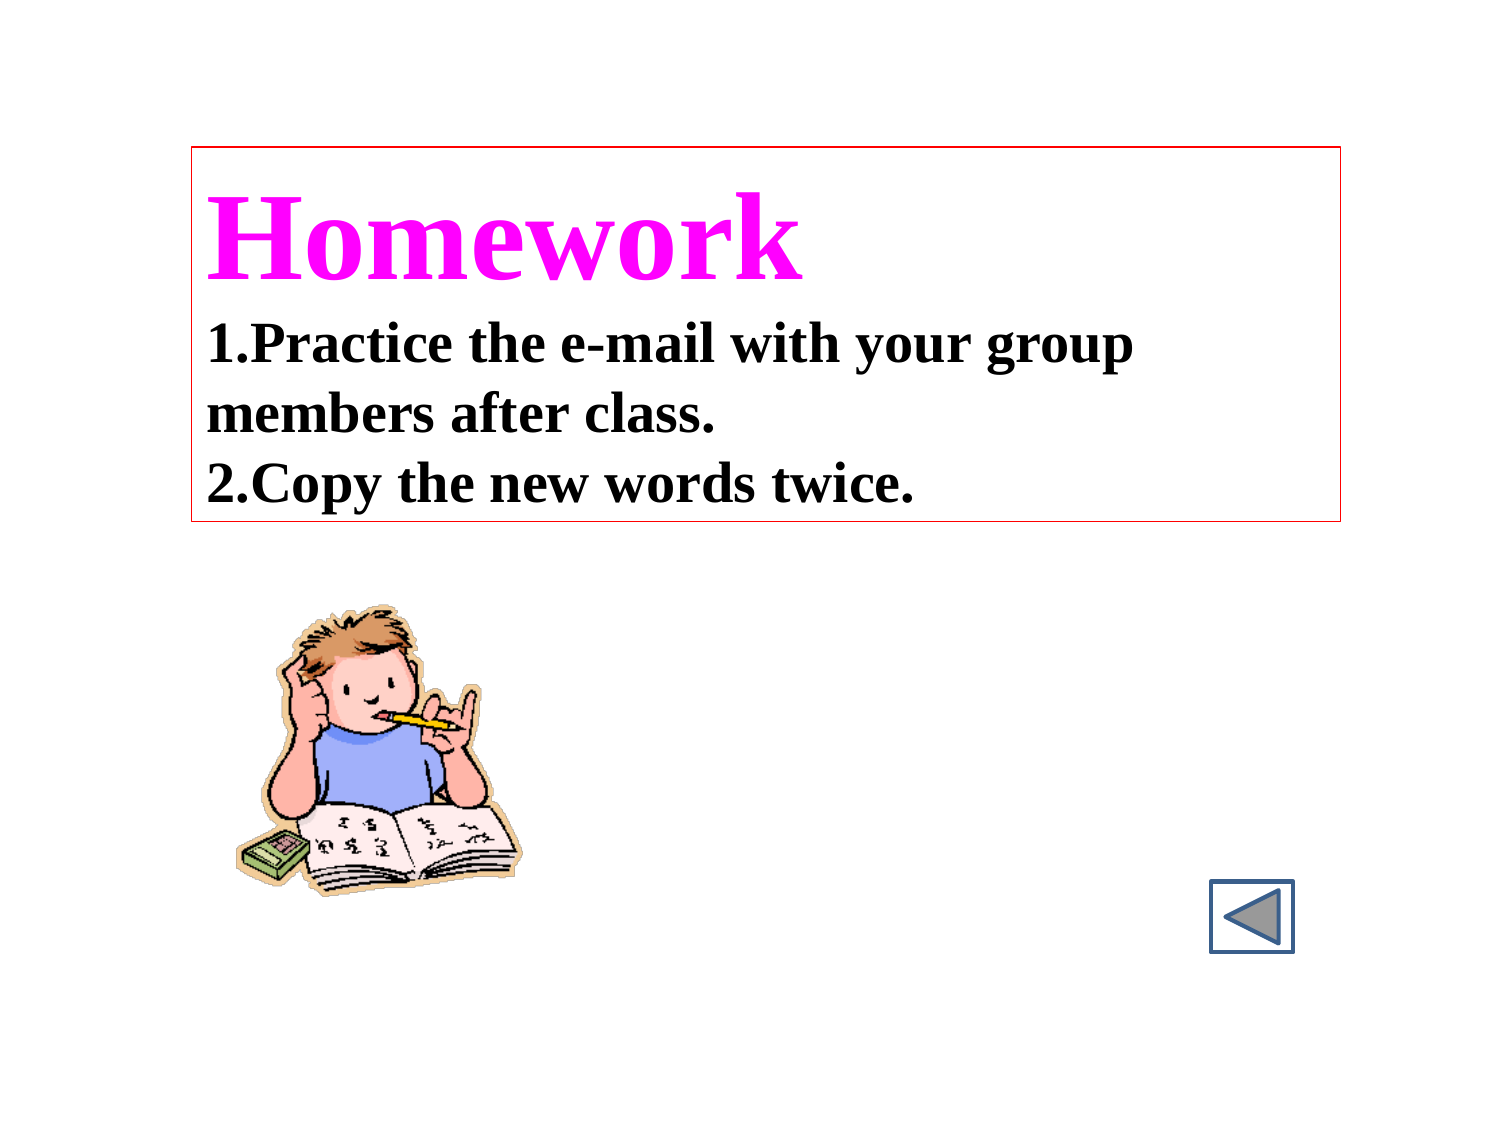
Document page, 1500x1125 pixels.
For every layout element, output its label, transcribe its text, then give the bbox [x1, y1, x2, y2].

text_box Homework 1.Practice the e-mail with your group members after class. 2.Copy the new words twice. [191, 146, 1341, 522]
picture [235, 601, 527, 901]
text_box [1209, 879, 1295, 954]
